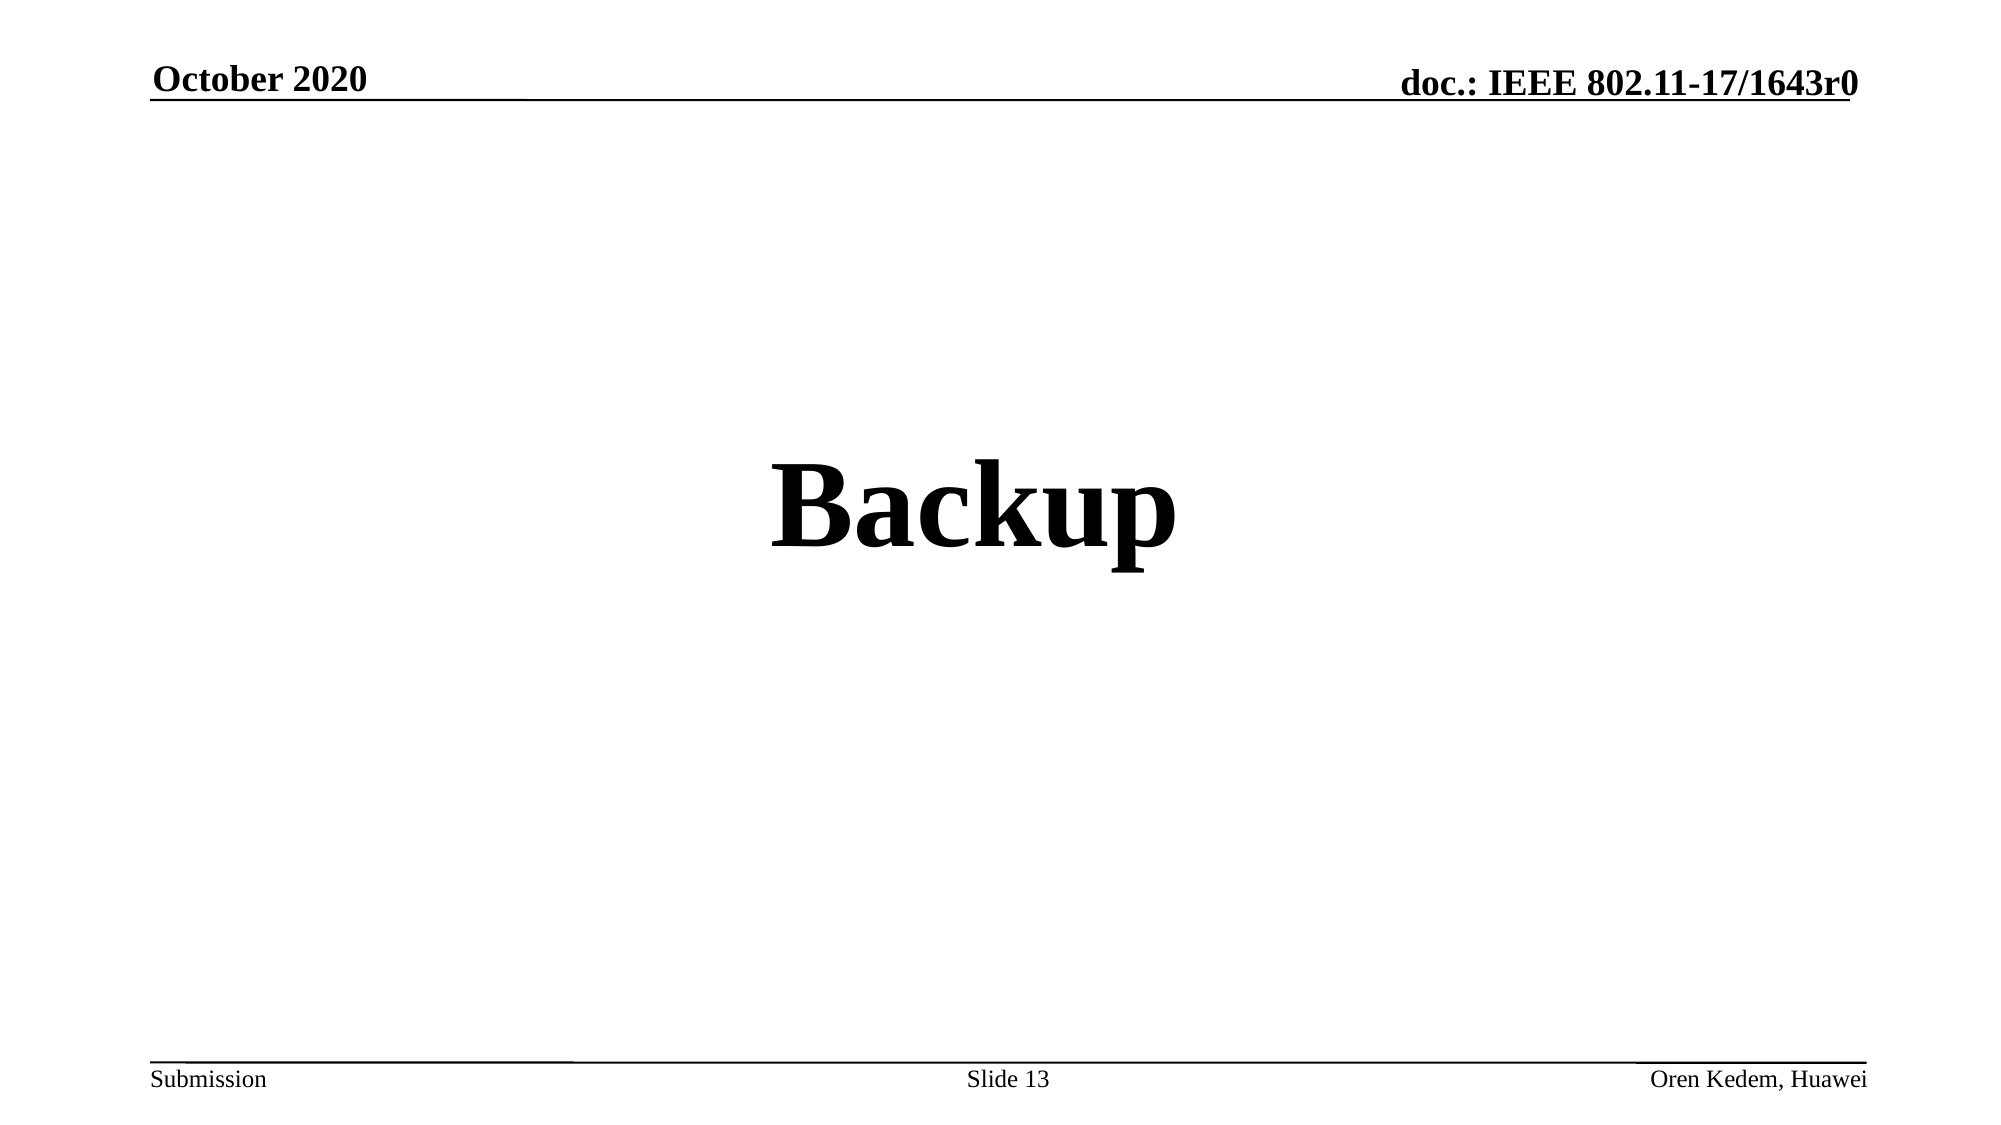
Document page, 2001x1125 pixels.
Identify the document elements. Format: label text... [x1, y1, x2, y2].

footer Oren Kedem, Huawei [1171, 1061, 1869, 1093]
title Backup [125, 408, 1826, 584]
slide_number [152, 54, 563, 100]
slide_number Slide 13 [950, 1061, 1067, 1123]
